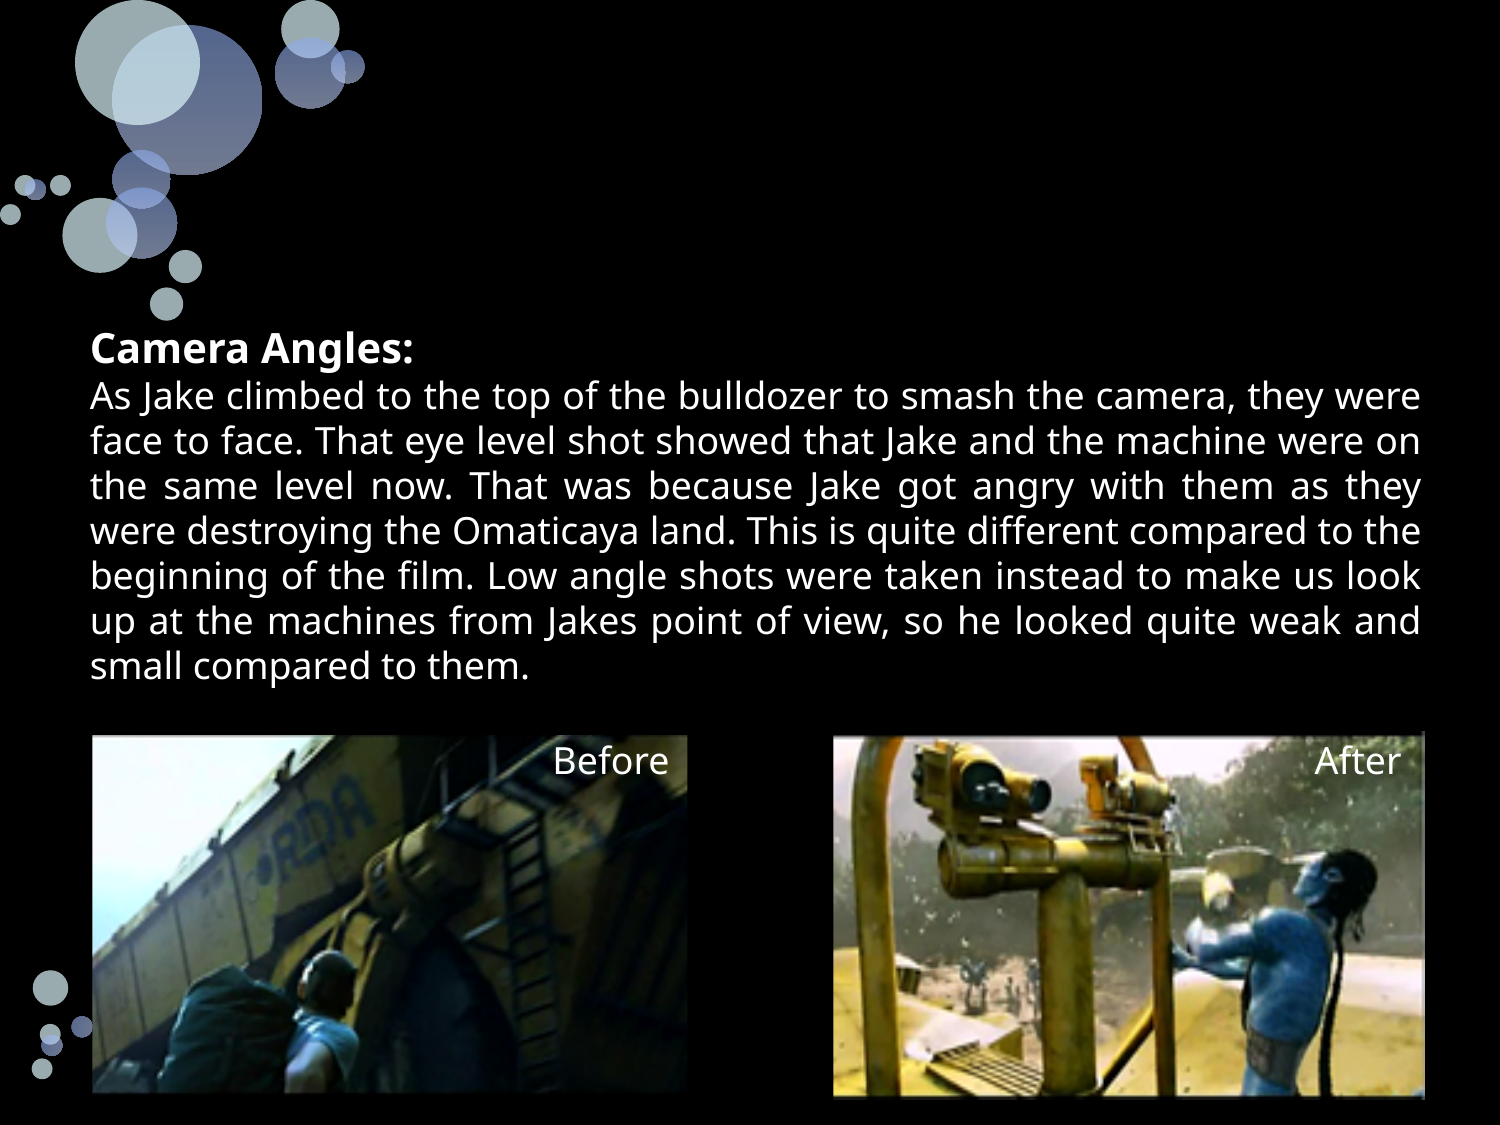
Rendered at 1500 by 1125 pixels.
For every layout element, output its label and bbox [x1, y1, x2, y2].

text_box [73, 312, 1500, 1102]
